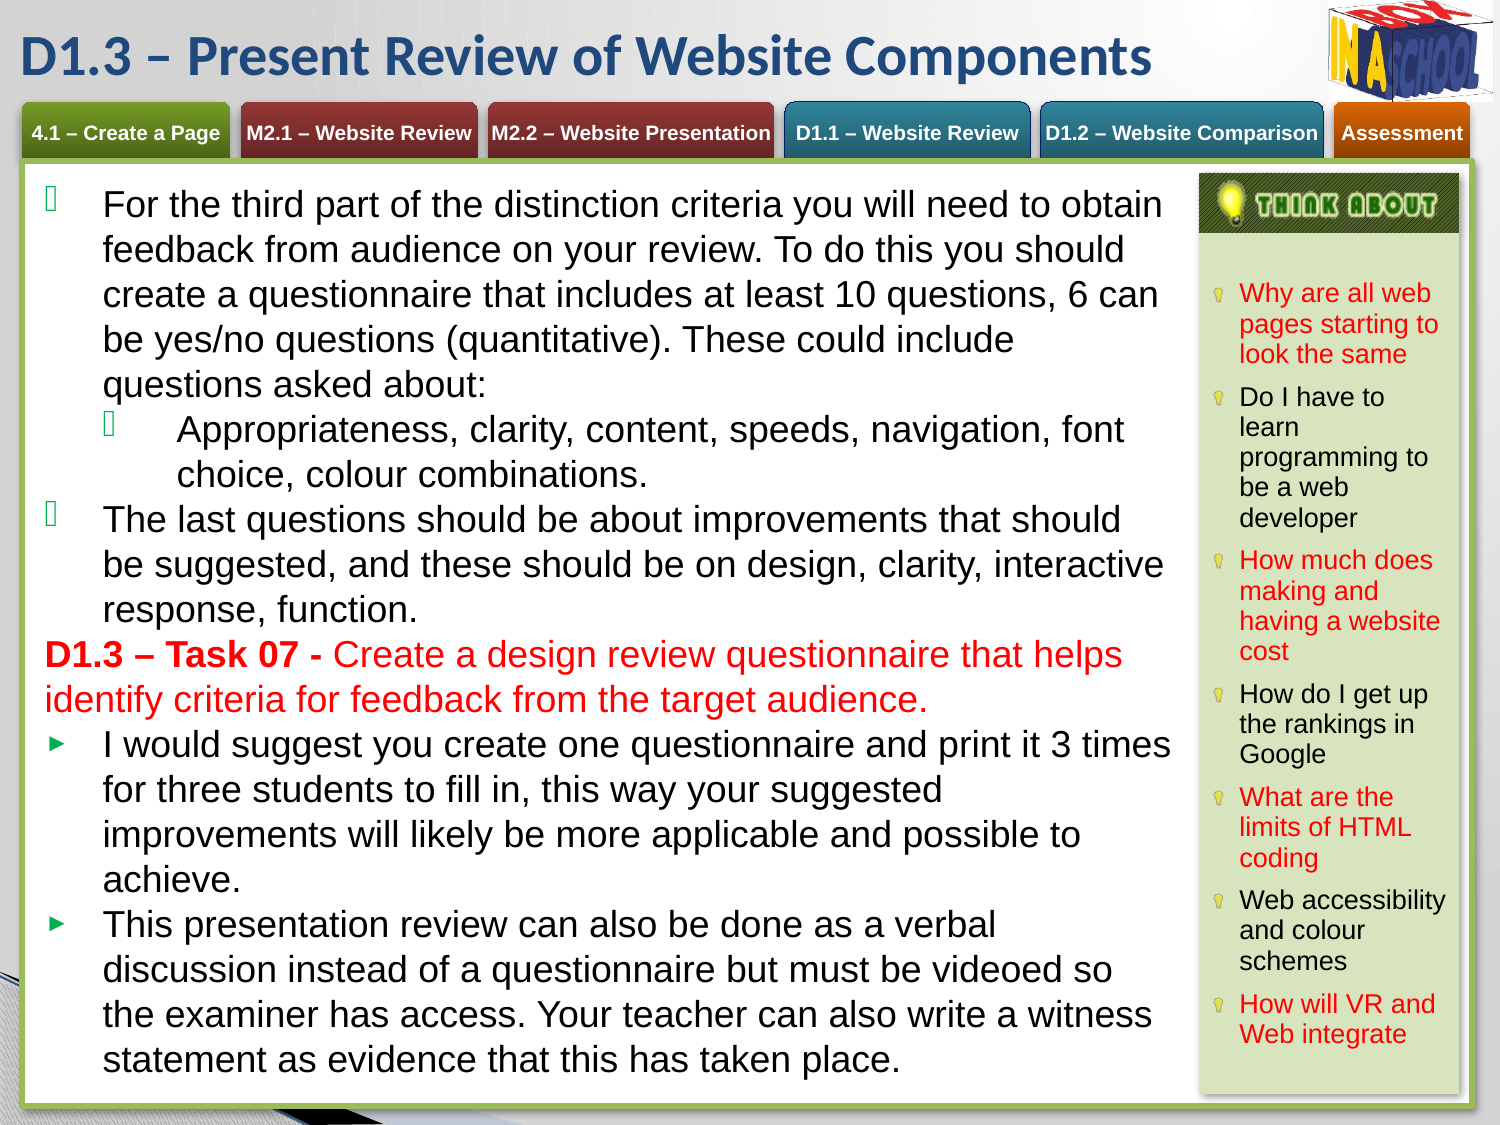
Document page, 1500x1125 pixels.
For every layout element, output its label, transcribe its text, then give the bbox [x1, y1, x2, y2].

table_header [1199, 173, 1459, 233]
picture [1328, 0, 1494, 102]
picture [1210, 994, 1226, 1014]
picture [1210, 387, 1226, 407]
picture [1216, 177, 1442, 232]
picture [1210, 684, 1226, 704]
picture [1210, 284, 1226, 304]
picture [1210, 550, 1226, 570]
table_cell Why are all web pages starting to look the same Do I have to learn programming to be a web developer How much does making and having a website cost How do I get up the rankings in Google What are the limits of HTML coding Web accessibility and colour schemes How will VR and Web integrate [1199, 233, 1459, 1094]
title D1.3 – Present Review of Website Components [5, 7, 1329, 98]
picture [1210, 787, 1226, 807]
text_box For the third part of the distinction criteria you will need to obtain feedback from audience on your review. To do this you should create a questionnaire that includes at least 10 questions, 6 can be yes/no questions (quantitative). These could include questions asked about: Appropriateness, clarity, content, speeds, navigation, font choice, colour combinations. The last questions should be about improvements that should be suggested, and these should be on design, clarity, interactive response, function. D1.3 – Task 07 - Create a design review questionnaire that helps identify criteria for feedback from the target audience. I would suggest you create one questionnaire and print it 3 times for three students to fill in, this way your suggested improvements will likely be more applicable and possible to achieve. This presentation review can also be done as a verbal discussion instead of a questionnaire but must be videoed so the examiner has access. Your teacher can also write a witness statement as evidence that this has taken place. [29, 172, 1187, 1088]
picture [1210, 890, 1226, 910]
picture [281, 1114, 303, 1125]
